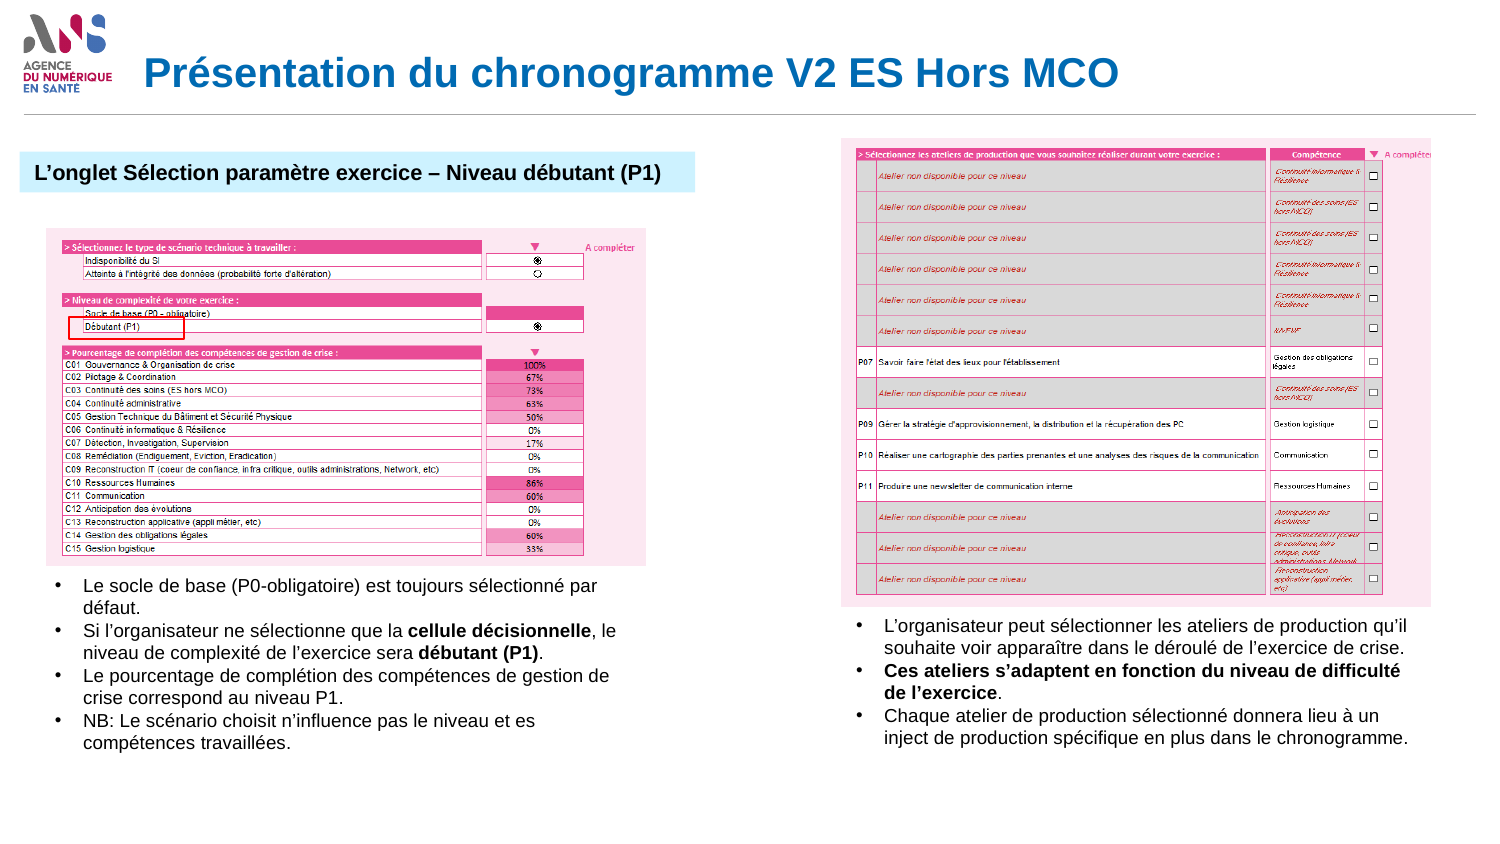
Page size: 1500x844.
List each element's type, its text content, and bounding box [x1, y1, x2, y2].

picture [45, 228, 646, 567]
picture [840, 138, 1431, 607]
text_box Présentation du chronogramme V2 ES Hors MCO [143, 20, 1148, 96]
text_box Le socle de base (P0-obligatoire) est toujours sélectionné par défaut. Si l’organisateur ne sélectionne que la cellule décisionnelle, le niveau de complexité de l’exercice sera débutant (P1). Le pourcentage de complétion des compétences de gestion de crise correspond au niveau P1. NB: Le scénario choisit n’influence pas le niveau et es compétences travaillées. [40, 565, 652, 761]
text_box L’organisateur peut sélectionner les ateliers de production qu’il souhaite voir apparaître dans le déroulé de l’exercice de crise. Ces ateliers s’adaptent en fonction du niveau de difficulté de l’exercice. Chaque atelier de production sélectionné donnera lieu à un inject de production spécifique en plus dans le chronogramme. [841, 615, 1431, 757]
text_box L’onglet Sélection paramètre exercice – Niveau débutant (P1) [19, 151, 696, 193]
picture [23, 14, 112, 93]
